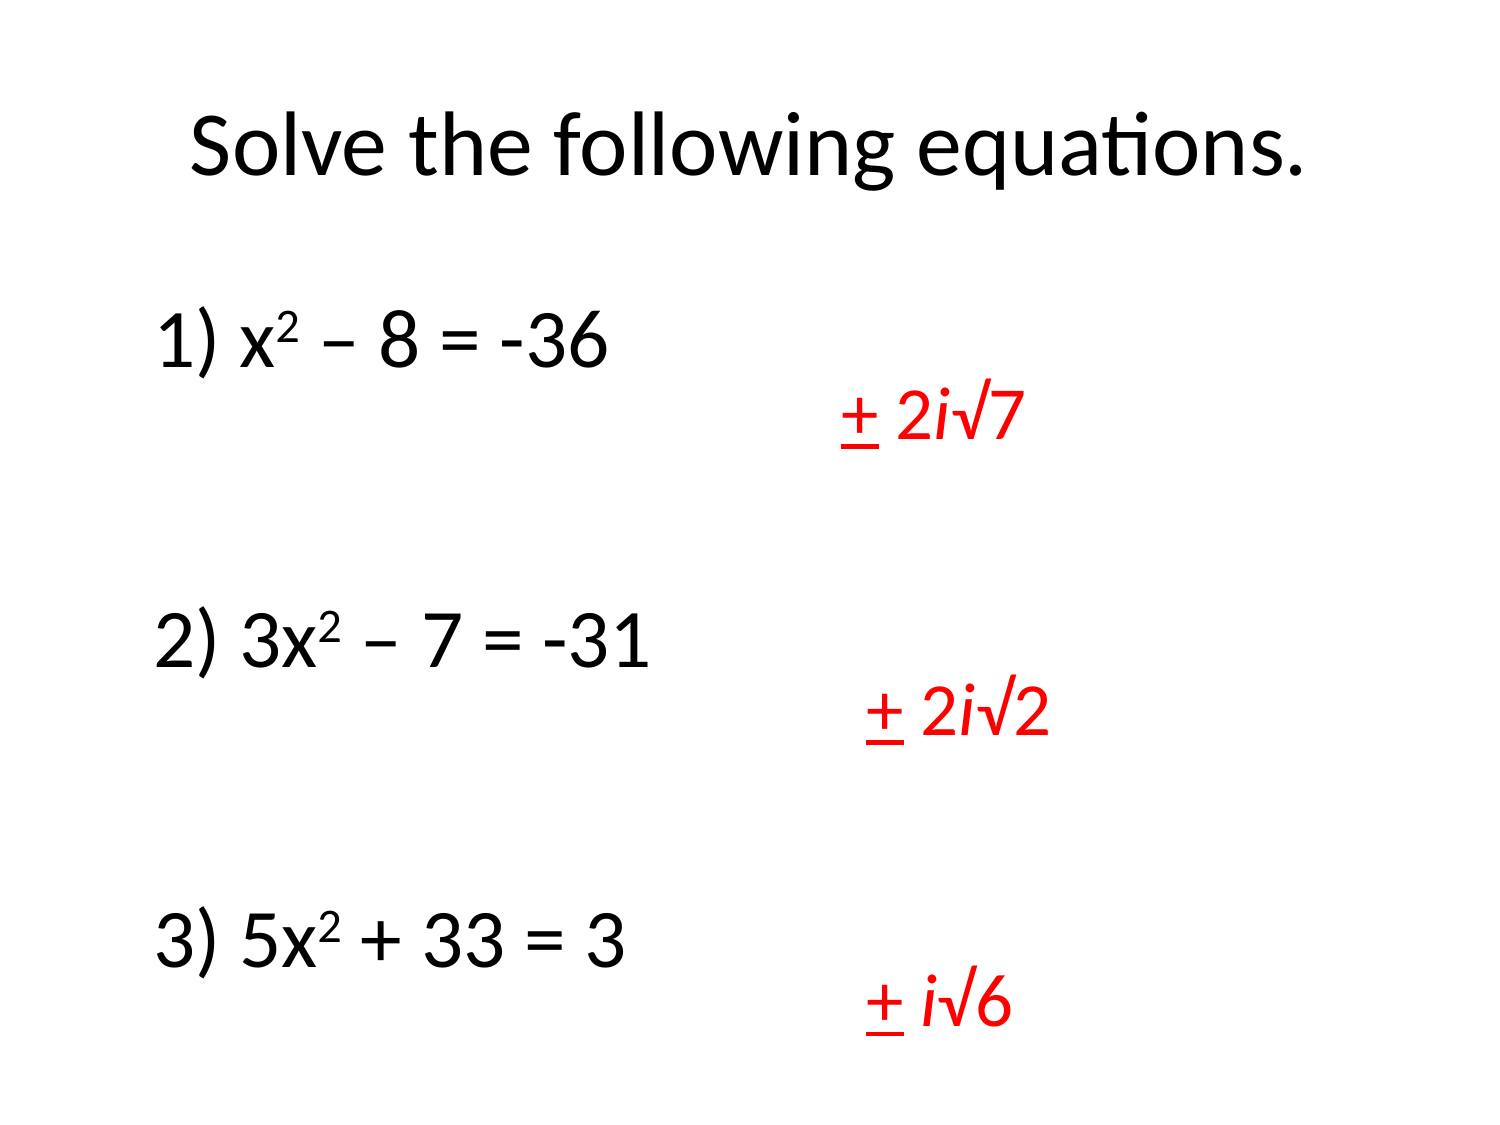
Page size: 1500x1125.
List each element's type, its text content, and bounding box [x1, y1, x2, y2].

text_box + 2i√7 [826, 357, 1042, 462]
text_box + 2i√2 [851, 652, 1067, 758]
text_box x2 – 8 = -36 3x2 – 7 = -31 5x2 + 33 = 3 [138, 277, 668, 992]
title Solve the following equations. [75, 45, 1425, 233]
text_box + i√6 [851, 944, 1029, 1049]
